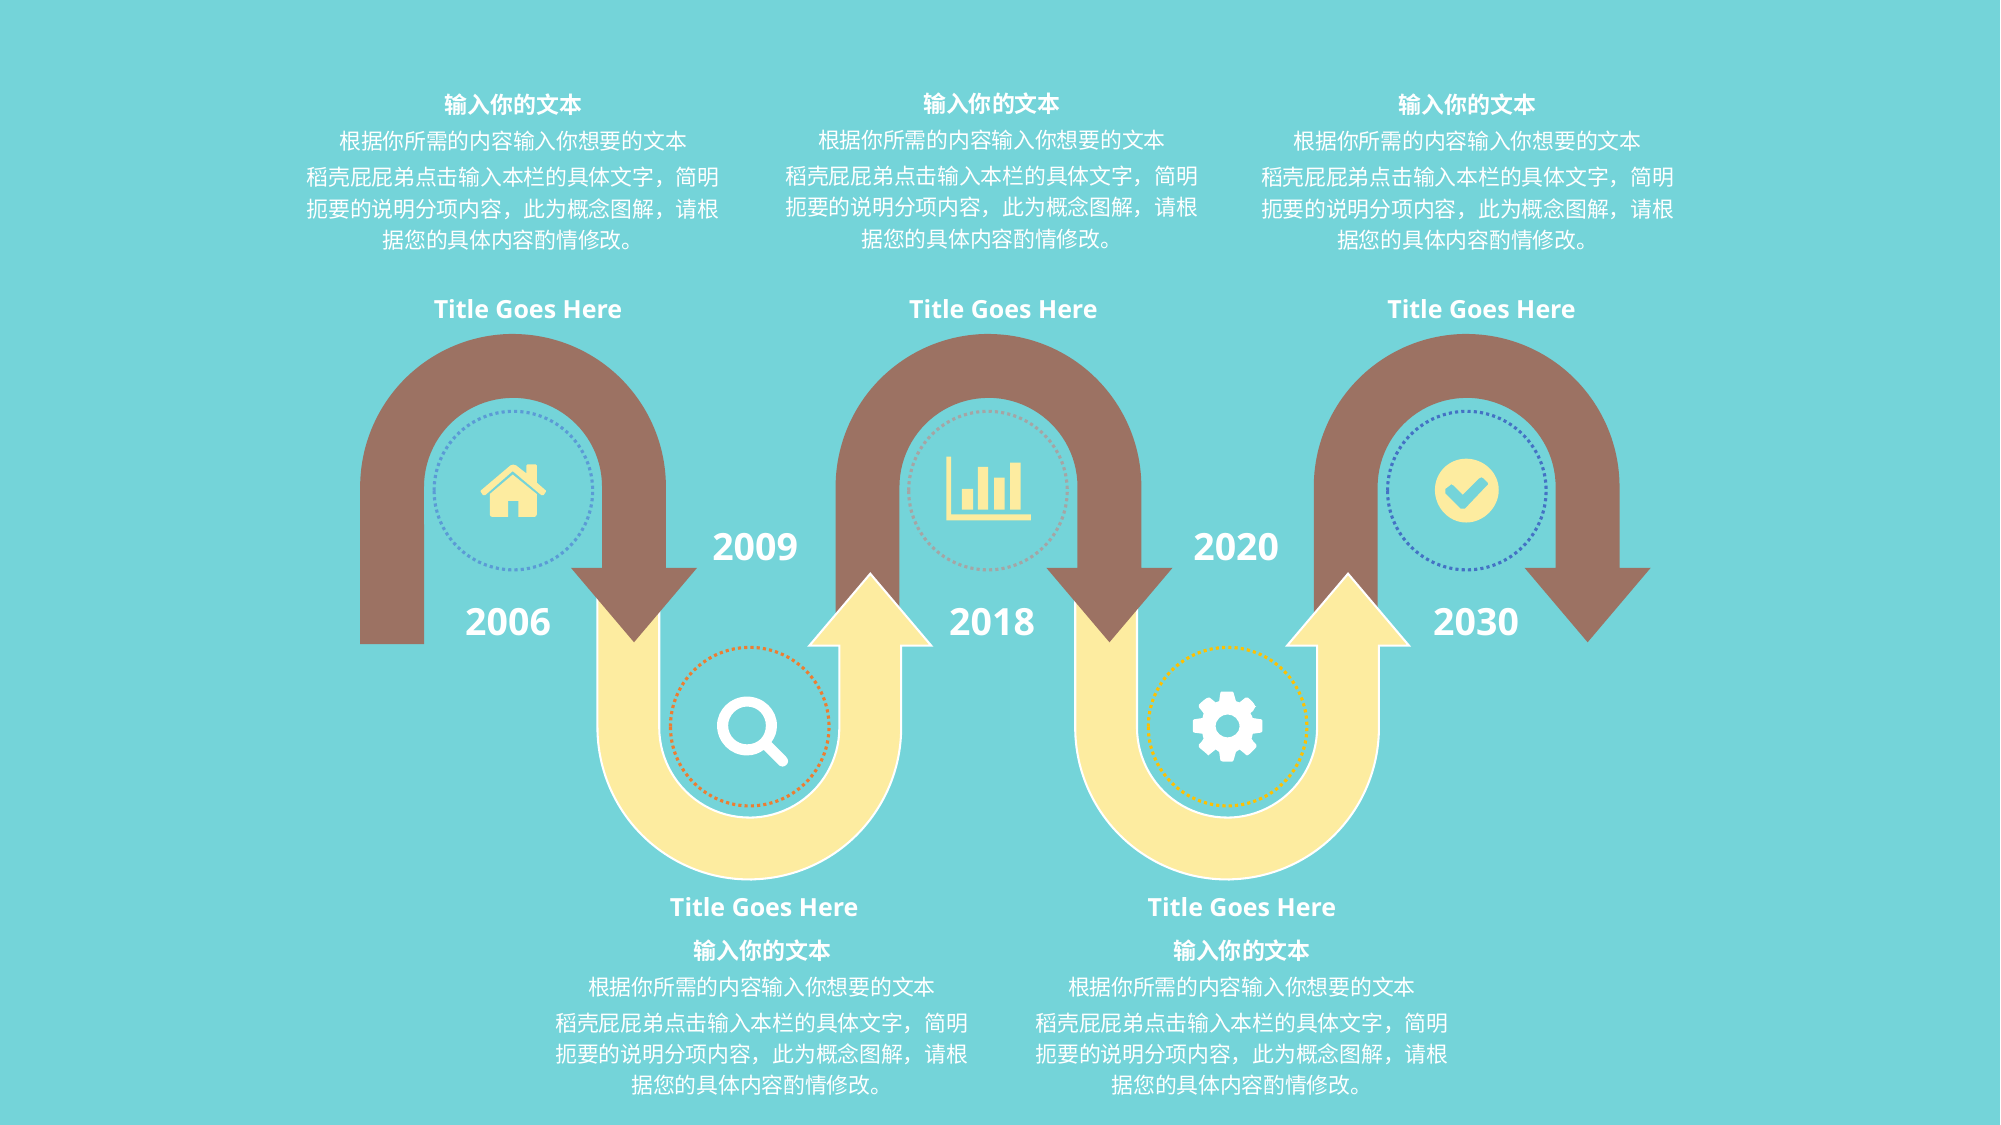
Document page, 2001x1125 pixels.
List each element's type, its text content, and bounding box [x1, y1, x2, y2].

text_box Title Goes Here [868, 293, 1139, 324]
text_box 2006 [465, 597, 552, 643]
text_box [1192, 691, 1263, 762]
text_box [946, 456, 1031, 521]
text_box 2018 [948, 597, 1036, 643]
text_box [480, 464, 546, 517]
text_box [1386, 410, 1548, 571]
text_box Title Goes Here [628, 891, 900, 921]
text_box [717, 696, 789, 767]
text_box [433, 410, 594, 571]
text_box [835, 333, 1173, 643]
text_box [360, 333, 698, 645]
text_box 2030 [1432, 597, 1520, 643]
text_box 输入你的文本 根据你所需的内容输入你想要的文本 稻壳屁屁弟点击输入本栏的具体文字，简明扼要的说明分项内容，此为概念图解，请根据您的具体内容酌情修改。 [287, 76, 740, 262]
text_box [1074, 572, 1412, 881]
text_box [1147, 646, 1308, 807]
text_box Title Goes Here [1106, 891, 1378, 922]
text_box [907, 410, 1069, 571]
text_box Title Goes Here [392, 293, 664, 324]
text_box [669, 646, 831, 807]
text_box 2020 [1193, 523, 1280, 569]
text_box [1434, 458, 1499, 523]
text_box 输入你的文本 根据你所需的内容输入你想要的文本 稻壳屁屁弟点击输入本栏的具体文字，简明扼要的说明分项内容，此为概念图解，请根据您的具体内容酌情修改。 [1241, 76, 1694, 262]
text_box 输入你的文本 根据你所需的内容输入你想要的文本 稻壳屁屁弟点击输入本栏的具体文字，简明扼要的说明分项内容，此为概念图解，请根据您的具体内容酌情修改。 [536, 921, 988, 1108]
text_box 输入你的文本 根据你所需的内容输入你想要的文本 稻壳屁屁弟点击输入本栏的具体文字，简明扼要的说明分项内容，此为概念图解，请根据您的具体内容酌情修改。 [766, 75, 1218, 261]
text_box 2009 [712, 523, 799, 569]
text_box 输入你的文本 根据你所需的内容输入你想要的文本 稻壳屁屁弟点击输入本栏的具体文字，简明扼要的说明分项内容，此为概念图解，请根据您的具体内容酌情修改。 [1016, 922, 1468, 1108]
text_box Title Goes Here [1346, 293, 1618, 324]
text_box [596, 572, 934, 881]
text_box [1313, 333, 1651, 643]
